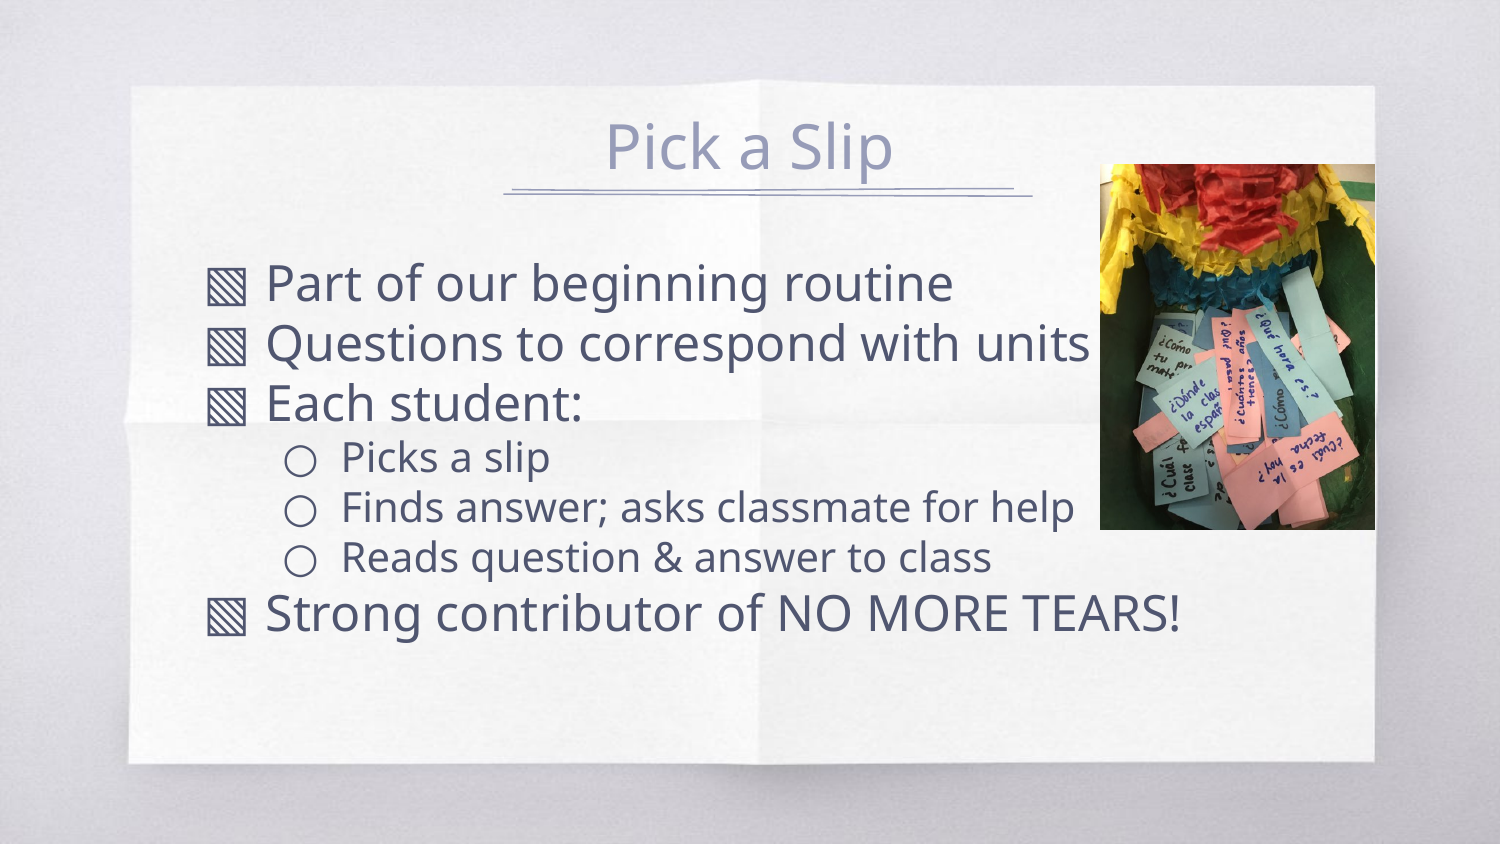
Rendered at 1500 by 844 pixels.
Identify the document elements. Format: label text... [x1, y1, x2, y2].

picture [0, 0, 1500, 844]
list Part of our beginning routine Questions to correspond with units Each student: Picks a slip Finds answer; asks classmate for help Reads question & answer to class Strong contributor of NO MORE TEARS! [175, 236, 1334, 739]
title Pick a Slip [168, 84, 1332, 197]
